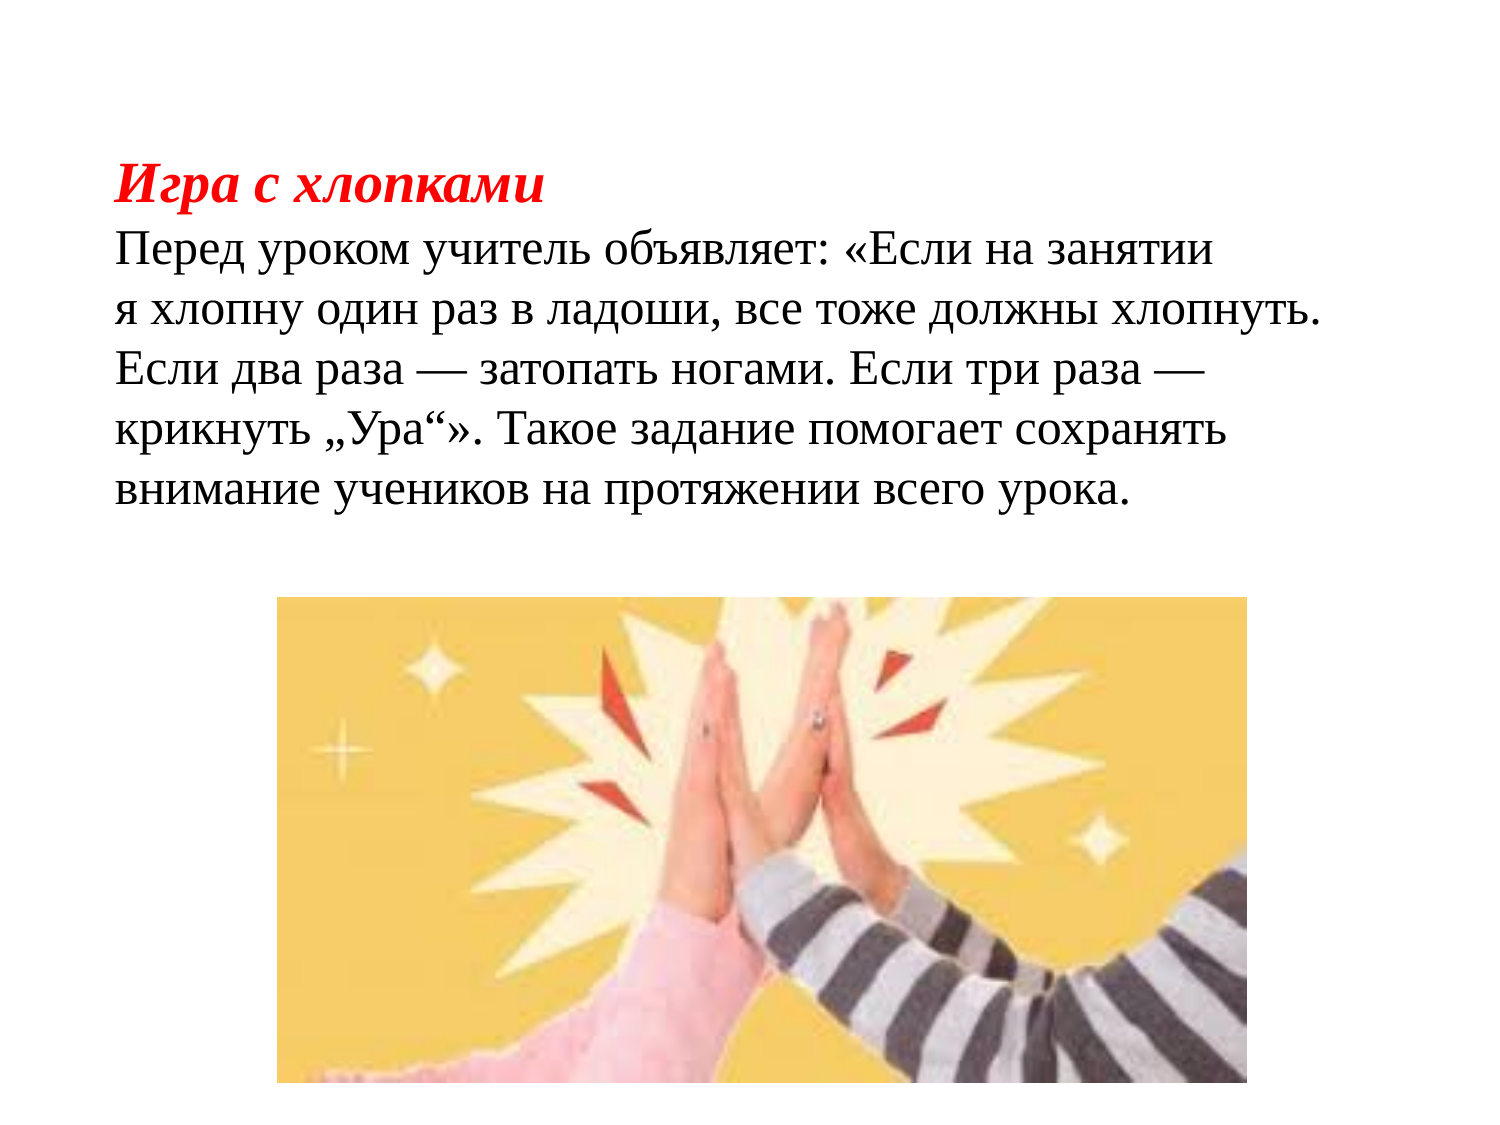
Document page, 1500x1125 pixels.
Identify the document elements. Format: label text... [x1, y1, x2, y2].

text_box Игра с хлопками Перед уроком учитель объявляет: «Если на занятии я хлопну один раз в ладоши, все тоже должны хлопнуть. Если два раза — затопать ногами. Если три раза — крикнуть „Ура“». Такое задание помогает сохранять внимание учеников на протяжении всего урока. [100, 137, 1412, 522]
picture [277, 597, 1247, 1083]
